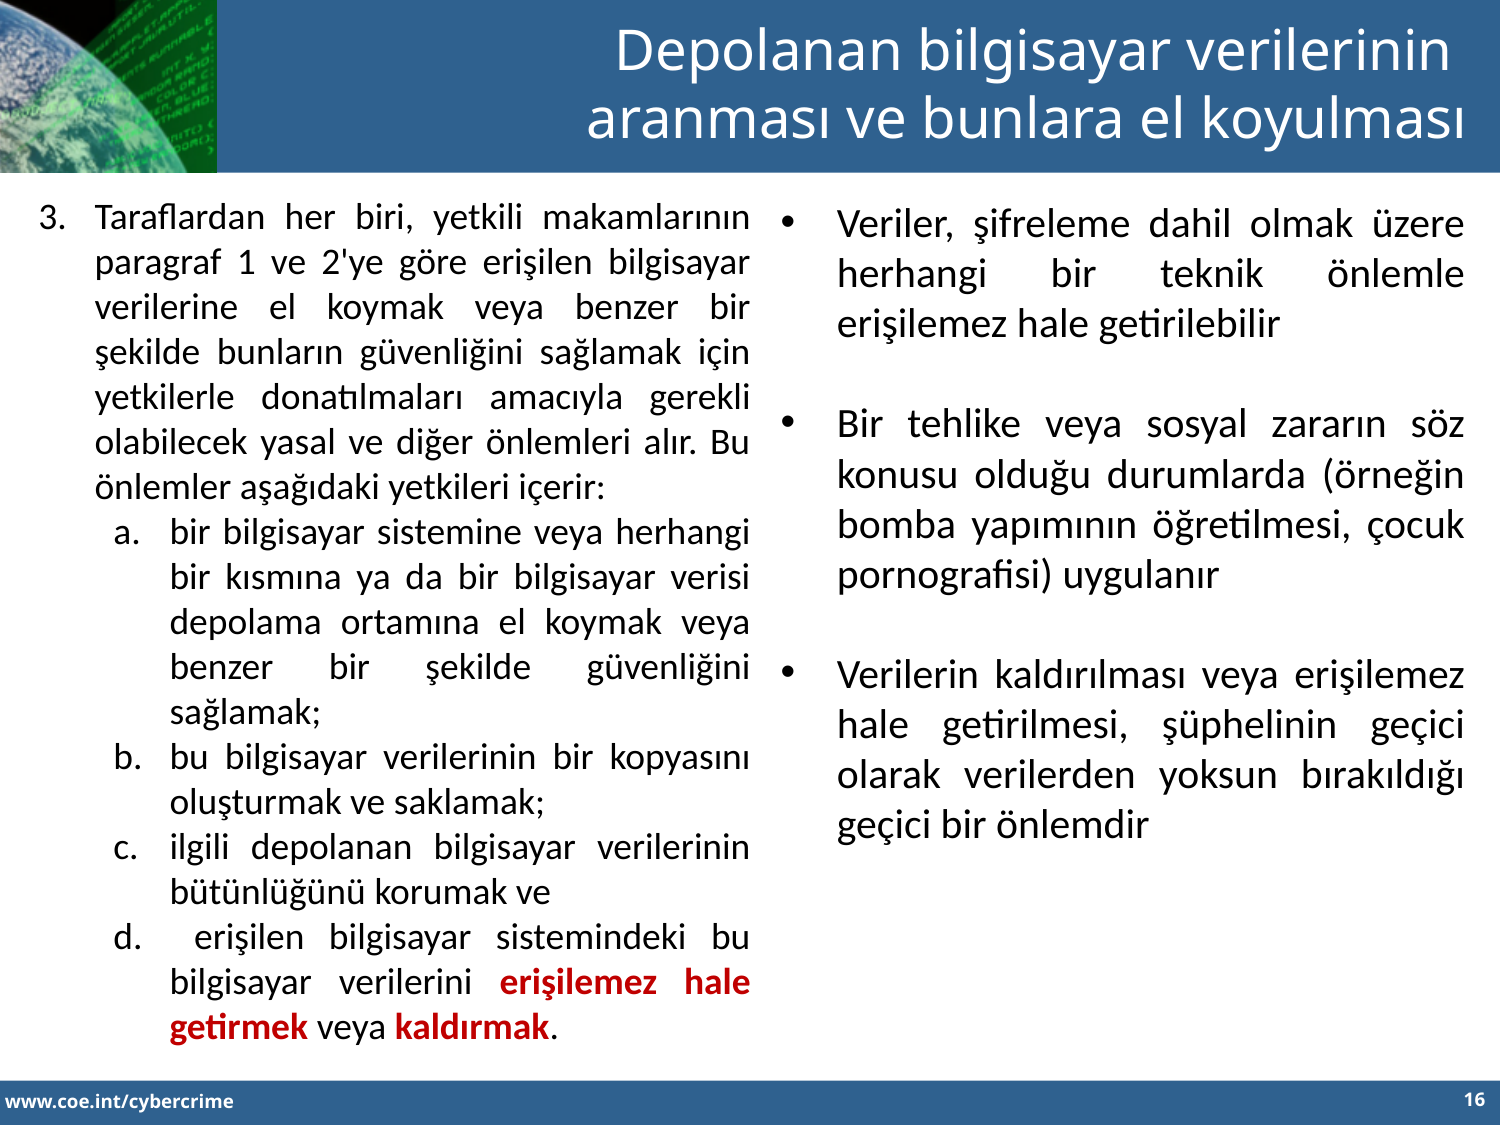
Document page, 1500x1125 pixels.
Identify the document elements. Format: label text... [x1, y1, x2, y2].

picture [0, 0, 217, 173]
text_box Taraflardan her biri, yetkili makamlarının paragraf 1 ve 2'ye göre erişilen bilgisayar verilerine el koymak veya benzer bir şekilde bunların güvenliğini sağlamak için yetkilerle donatılmaları amacıyla gerekli olabilecek yasal ve diğer önlemleri alır. Bu önlemler aşağıdaki yetkileri içerir: bir bilgisayar sistemine veya herhangi bir kısmına ya da bir bilgisayar verisi depolama ortamına el koymak veya benzer bir şekilde güvenliğini sağlamak; bu bilgisayar verilerinin bir kopyasını oluşturmak ve saklamak; ilgili depolanan bilgisayar verilerinin bütünlüğünü korumak ve erişilen bilgisayar sistemindeki bu bilgisayar verilerini erişilemez hale getirmek veya kaldırmak. [23, 184, 766, 1055]
text_box Veriler, şifreleme dahil olmak üzere herhangi bir teknik önlemle erişilemez hale getirilebilir Bir tehlike veya sosyal zararın söz konusu olduğu durumlarda (örneğin bomba yapımının öğretilmesi, çocuk pornografisi) uygulanır Verilerin kaldırılması veya erişilemez hale getirilmesi, şüphelinin geçici olarak verilerden yoksun bırakıldığı geçici bir önlemdir [765, 188, 1480, 854]
text_box Depolanan bilgisayar verilerinin aranması ve bunlara el koyulması [230, 7, 1483, 157]
